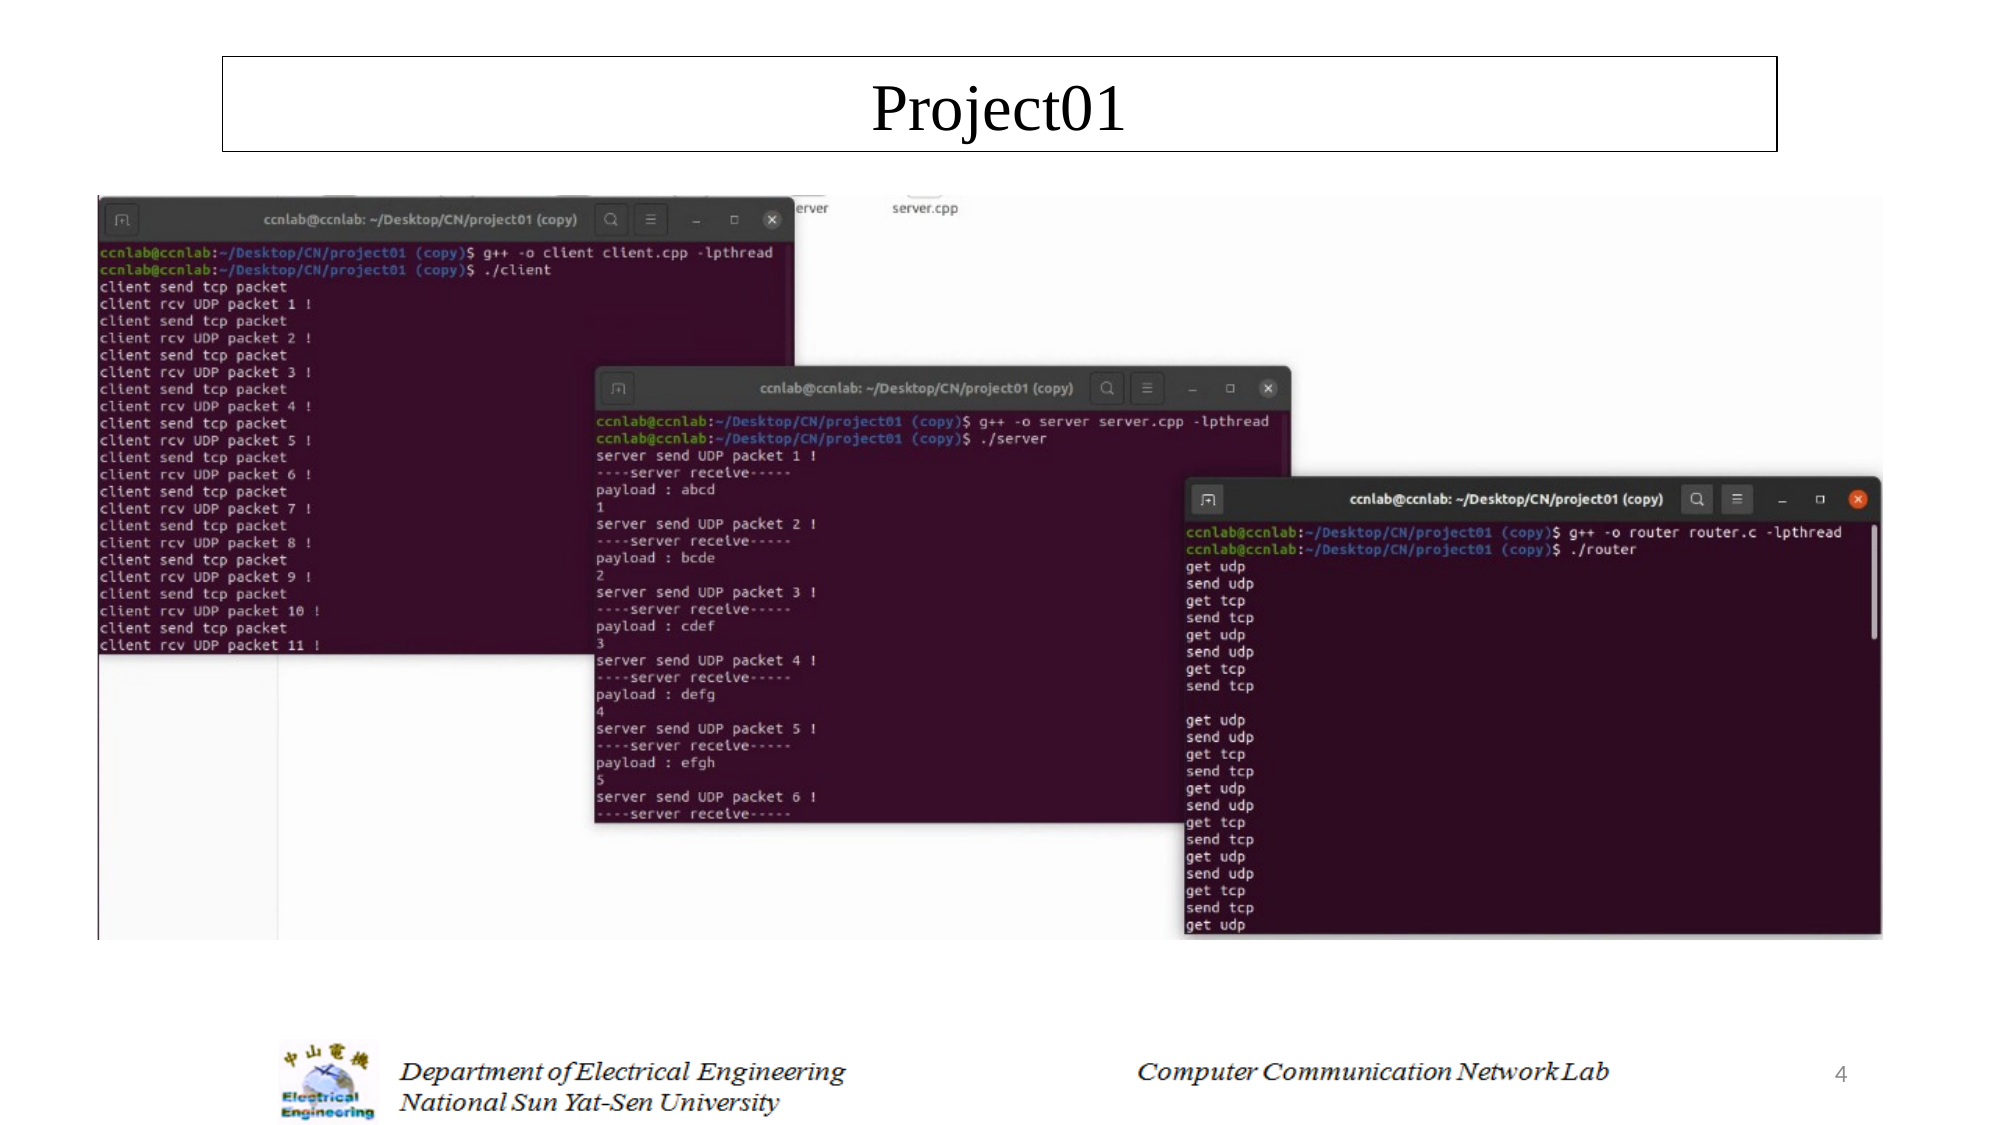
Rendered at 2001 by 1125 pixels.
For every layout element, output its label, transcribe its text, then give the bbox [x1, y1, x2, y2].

slide_number 4 [1750, 1042, 1863, 1103]
text_box Project01 [222, 56, 1778, 152]
picture [249, 999, 1750, 1125]
picture [97, 195, 1883, 940]
